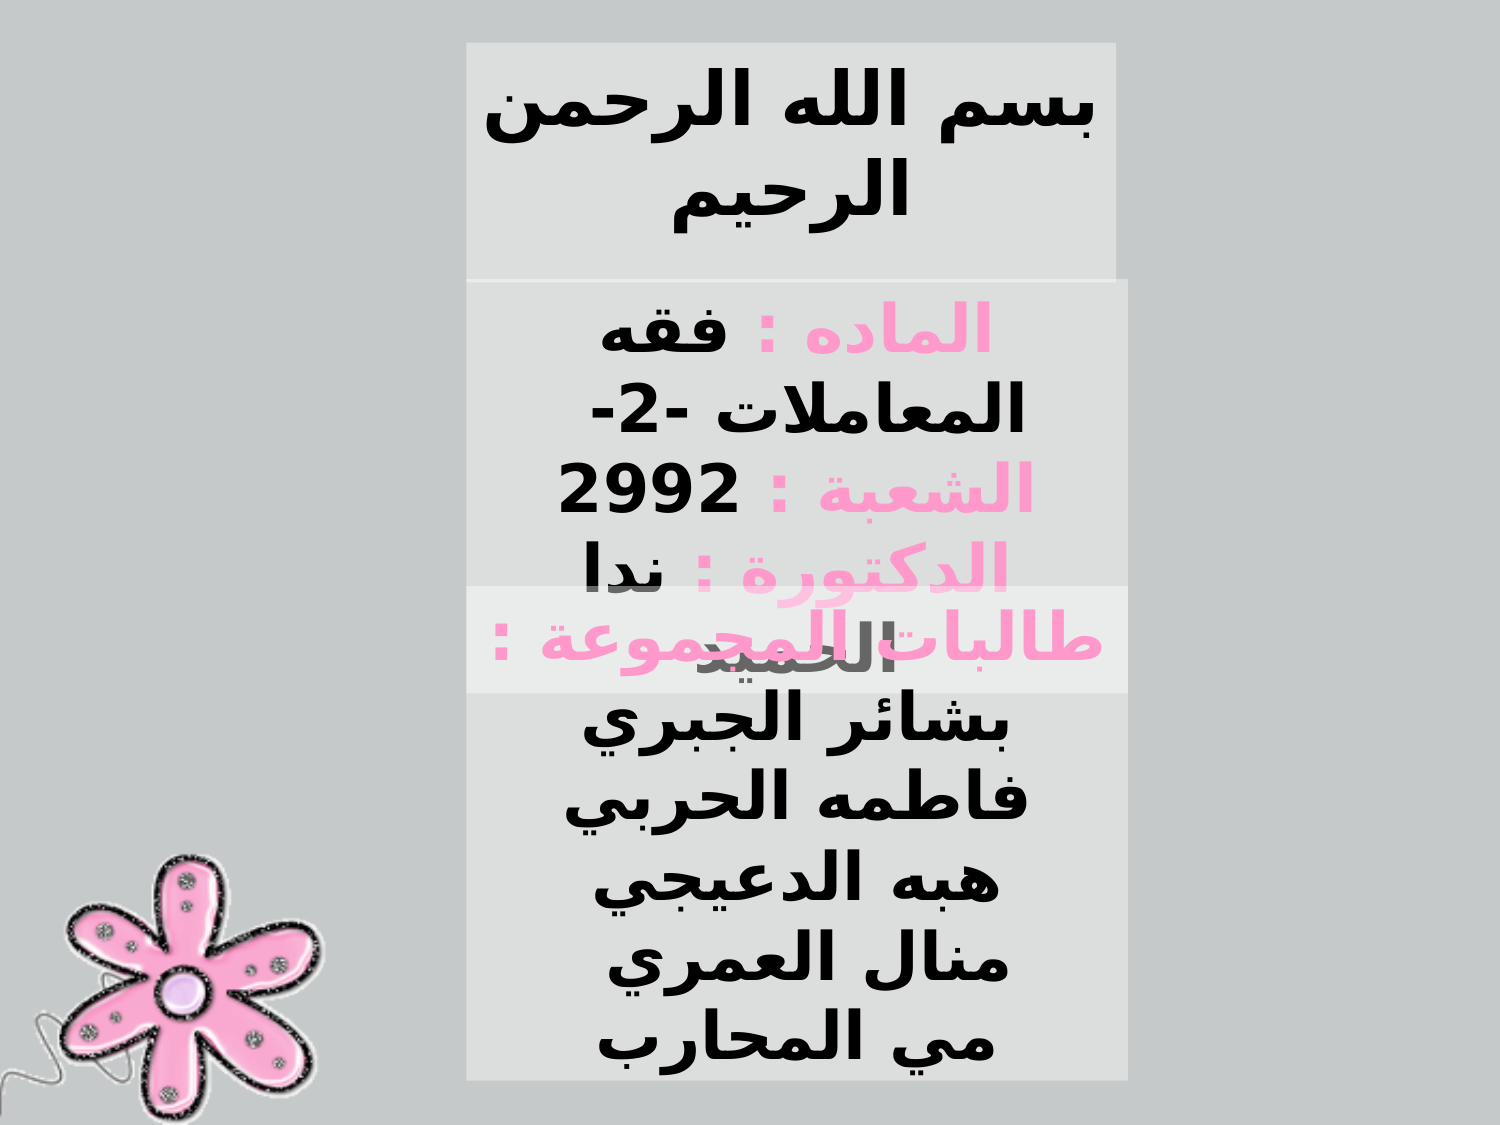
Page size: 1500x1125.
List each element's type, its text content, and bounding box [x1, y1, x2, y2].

text_box الماده : فقه المعاملات -2- الشعبة : 2992 الدكتورة : ندا الحميد [466, 278, 1128, 586]
picture [0, 0, 1500, 1125]
text_box بسم الله الرحمن الرحيم [466, 42, 1117, 278]
text_box طالبات المجموعة : بشائر الجبري فاطمه الحربي هبه الدعيجي منال العمري مي المحارب [466, 586, 1128, 1081]
